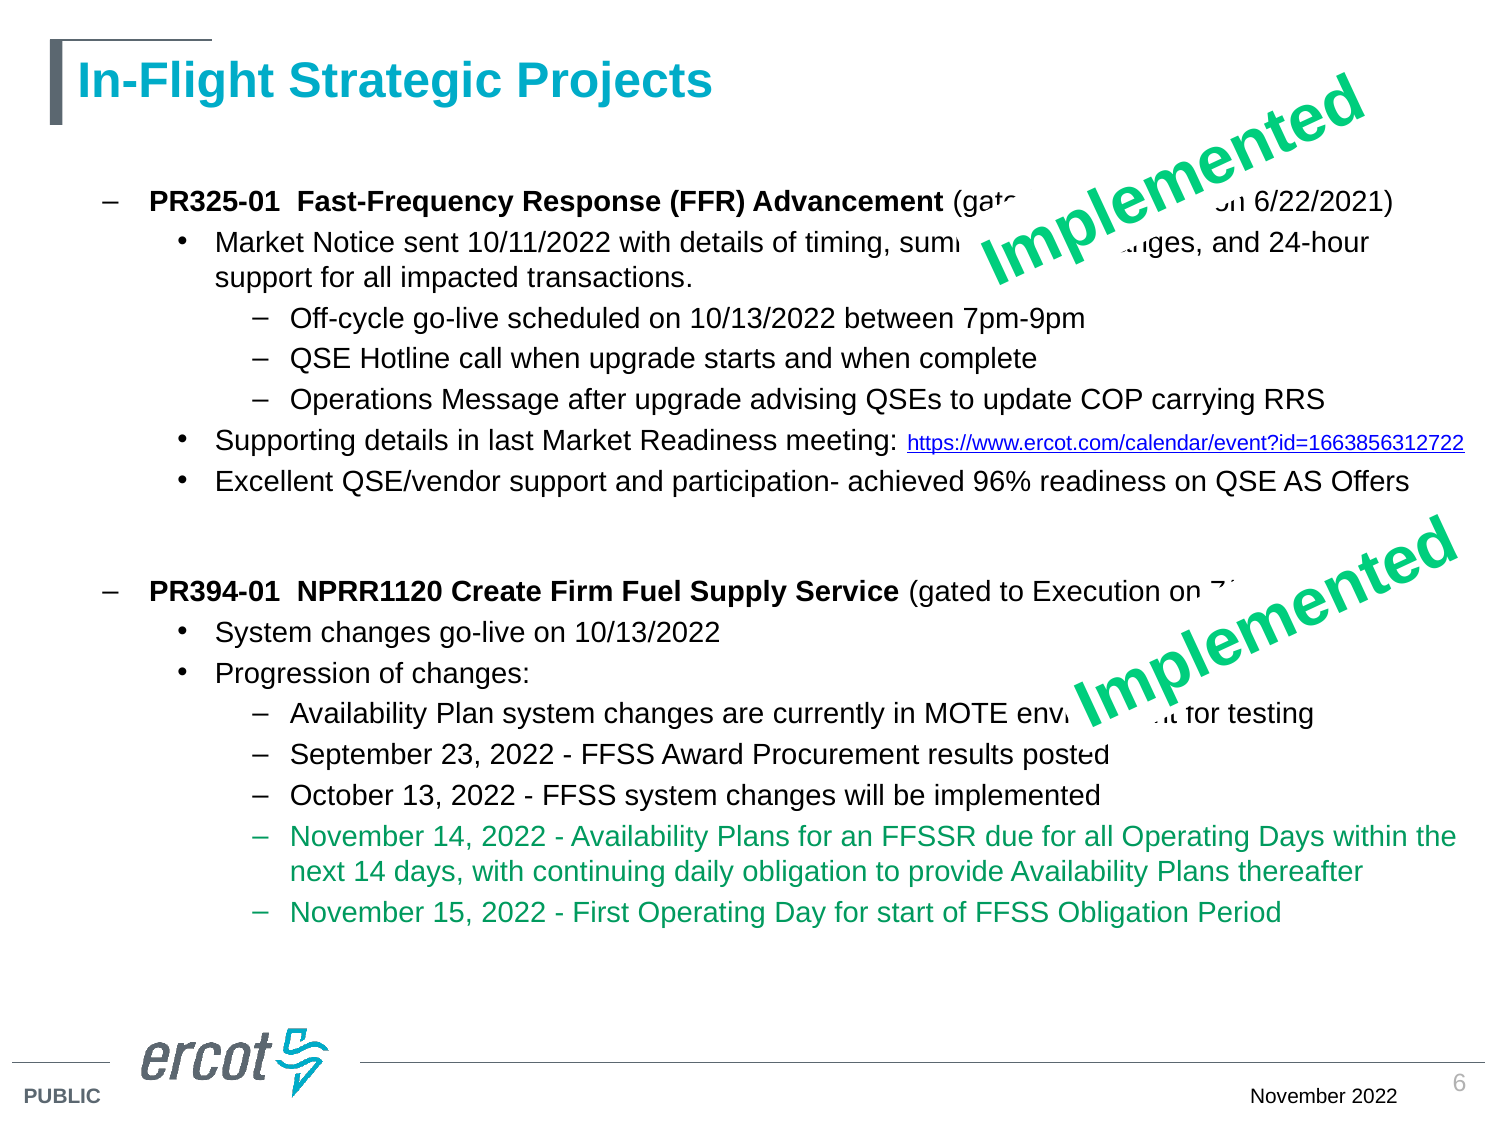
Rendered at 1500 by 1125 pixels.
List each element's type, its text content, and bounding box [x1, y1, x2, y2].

picture [137, 1024, 332, 1100]
list PR325-01 Fast-Frequency Response (FFR) Advancement (gated to Execution on 6/22/2021) Market Notice sent 10/11/2022 with details of timing, summary and changes, and 24-hour support for all impacted transactions. Off-cycle go-live scheduled on 10/13/2022 between 7pm-9pm QSE Hotline call when upgrade starts and when complete Operations Message after upgrade advising QSEs to update COP carrying RRS Supporting details in last Market Readiness meeting: https://www.ercot.com/calendar/event?id=1663856312722 Excellent QSE/vendor support and participation- achieved 96% readiness on QSE AS Offers PR394-01 NPRR1120 Create Firm Fuel Supply Service (gated to Execution on 7/13/2022) System changes go-live on 10/13/2022 Progression of changes: Availability Plan system changes are currently in MOTE environment for testing September 23, 2022 - FFSS Award Procurement results posted October 13, 2022 - FFSS system changes will be implemented November 14, 2022 - Availability Plans for an FFSSR due for all Operating Days within the next 14 days, with continuing daily obligation to provide Availability Plans thereafter November 15, 2022 - First Operating Day for start of FFSS Obligation Period [12, 174, 1488, 925]
text_box Implemented [951, 40, 1392, 313]
text_box Implemented [1045, 482, 1486, 755]
slide_number 6 [1437, 1064, 1475, 1099]
title In-Flight Strategic Projects [62, 39, 800, 125]
